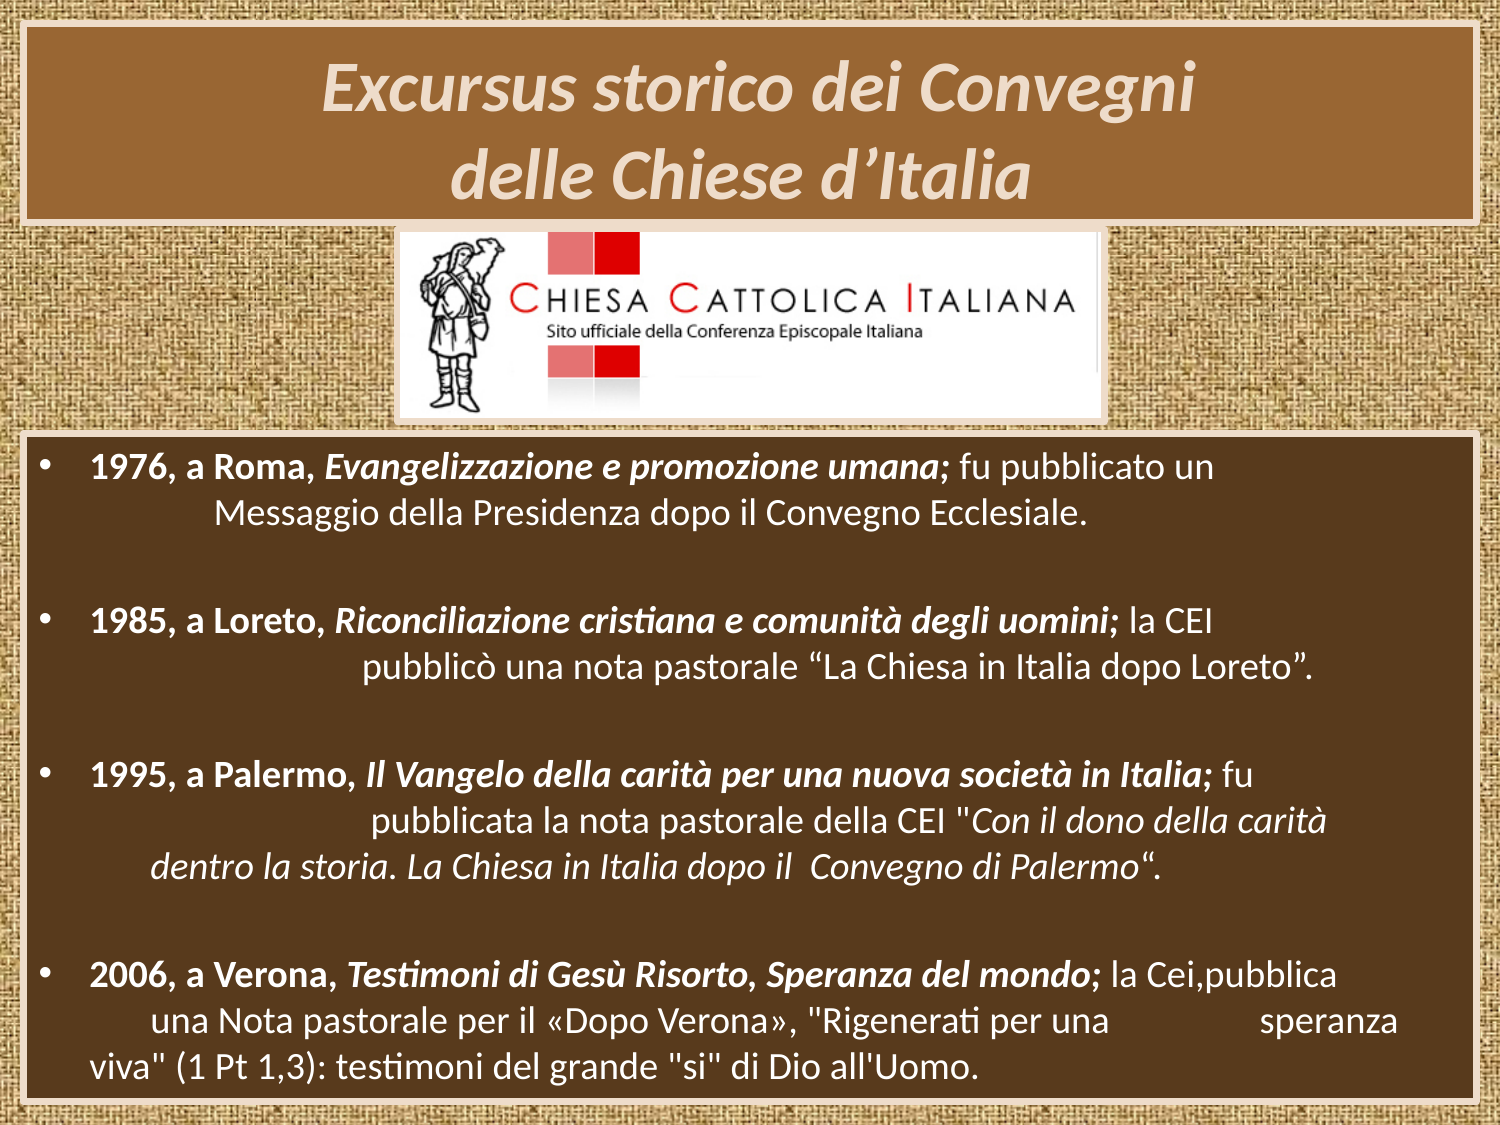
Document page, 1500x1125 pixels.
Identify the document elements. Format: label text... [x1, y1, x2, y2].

picture [0, 0, 1500, 1125]
list 1976, a Roma, Evangelizzazione e promozione umana; fu pubblicato un Messaggio della Presidenza dopo il Convegno Ecclesiale. 1985, a Loreto, Riconciliazione cristiana e comunità degli uomini; la CEI pubblicò una nota pastorale “La Chiesa in Italia dopo Loreto”. 1995, a Palermo, Il Vangelo della carità per una nuova società in Italia; fu pubblicata la nota pastorale della CEI "Con il dono della carità dentro la storia. La Chiesa in Italia dopo il Convegno di Palermo“. 2006, a Verona, Testimoni di Gesù Risorto, Speranza del mondo; la Cei,pubblica una Nota pastorale per il «Dopo Verona», "Rigenerati per una speranza viva" (1 Pt 1,3): testimoni del grande "si" di Dio all'Uomo. [23, 433, 1477, 1102]
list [399, 232, 1102, 419]
title Excursus storico dei Convegni delle Chiese d’Italia [23, 23, 1477, 223]
